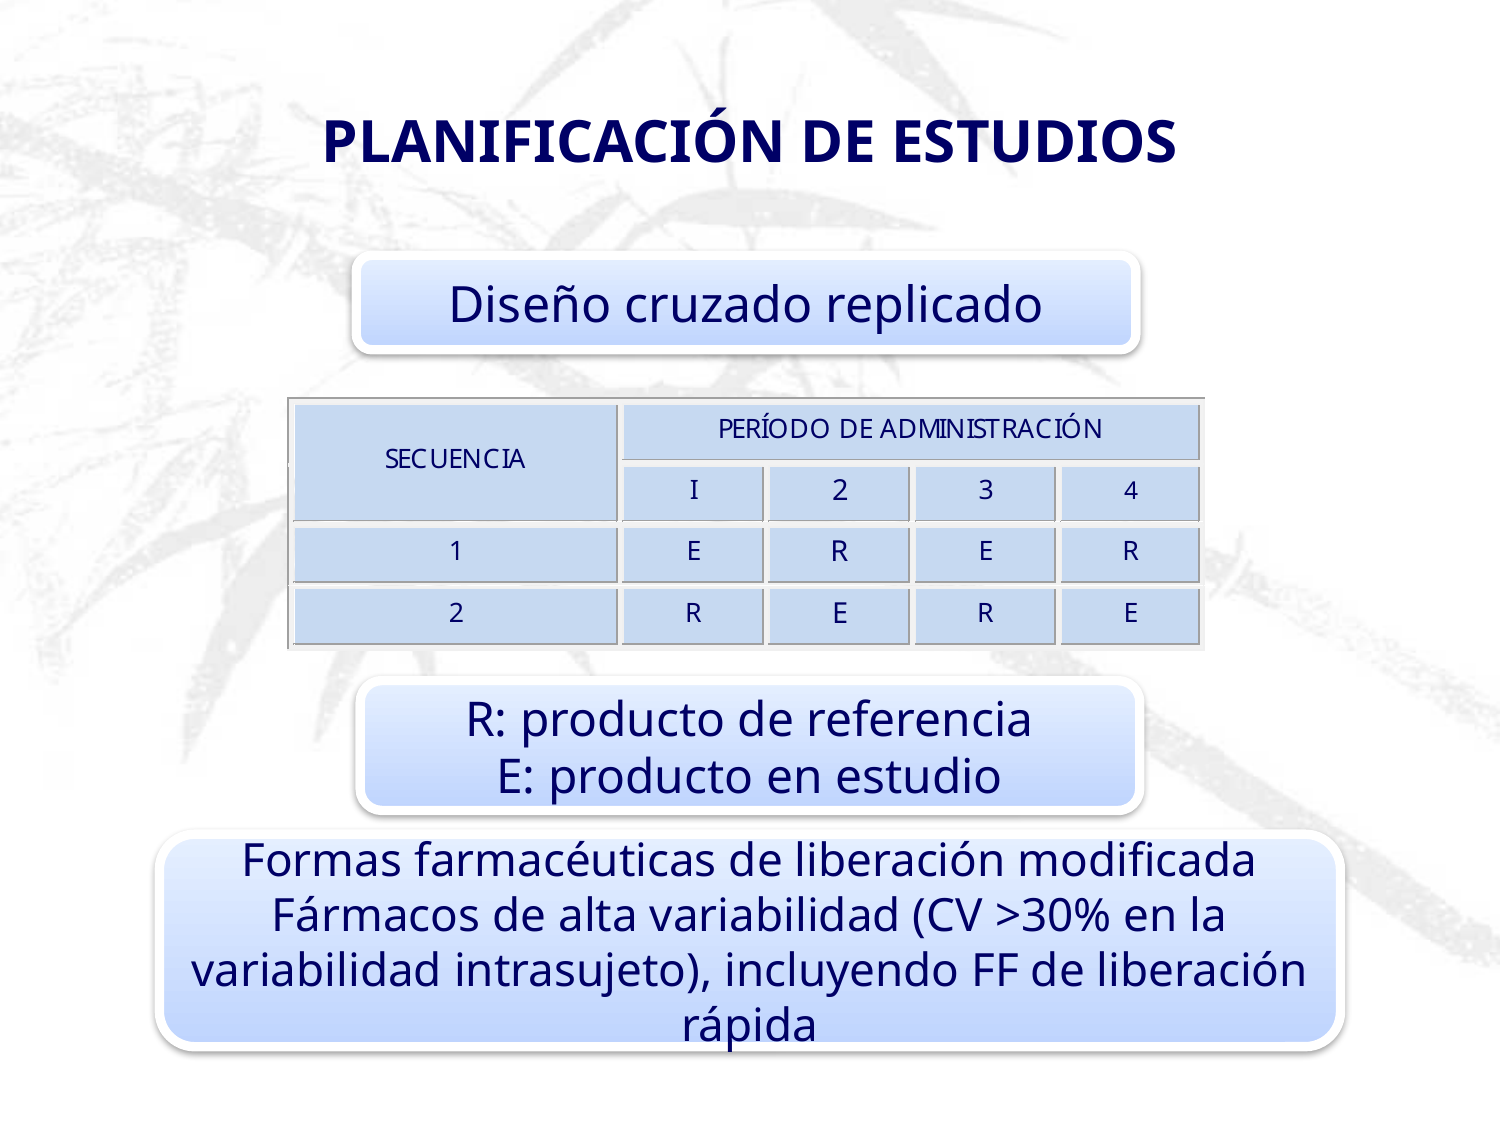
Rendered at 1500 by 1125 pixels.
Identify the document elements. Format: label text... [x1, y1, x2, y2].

text_box Diseño cruzado replicado [355, 254, 1137, 351]
picture [0, 0, 1500, 1125]
title PLANIFICACIÓN DE ESTUDIOS [75, 45, 1425, 233]
text_box Formas farmacéuticas de liberación modificada Fármacos de alta variabilidad (CV >30% en la variabilidad intrasujeto), incluyendo FF de liberación rápida [158, 833, 1342, 1048]
text_box R: producto de referencia E: producto en estudio [359, 691, 1141, 812]
